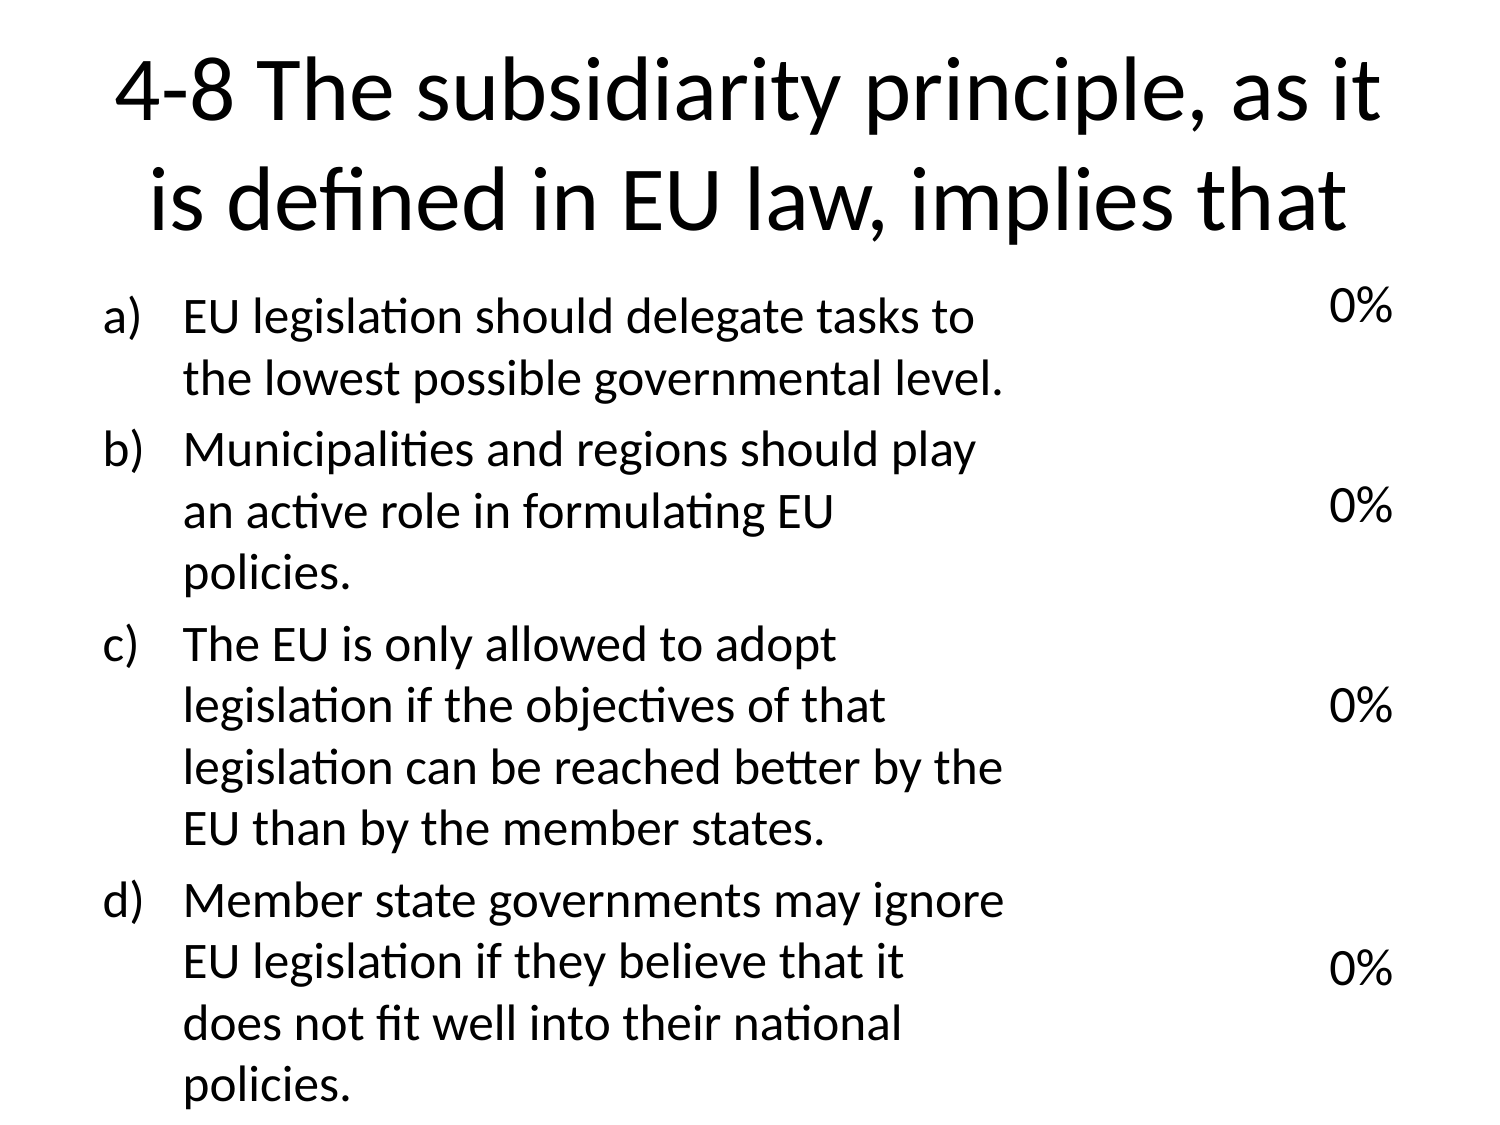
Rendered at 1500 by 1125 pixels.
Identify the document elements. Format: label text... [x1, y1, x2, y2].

list 0% 0% 0% 0% [1124, 262, 1409, 1006]
list EU legislation should delegate tasks to the lowest possible governmental level. Municipalities and regions should play an active role in formulating EU policies. The EU is only allowed to adopt legislation if the objectives of that legislation can be reached better by the EU than by the member states. Member state governments may ignore EU legislation if they believe that it does not fit well into their national policies. [87, 274, 1026, 1125]
title 4-8 The subsidiarity principle, as it is defined in EU law, implies that [74, 21, 1426, 257]
